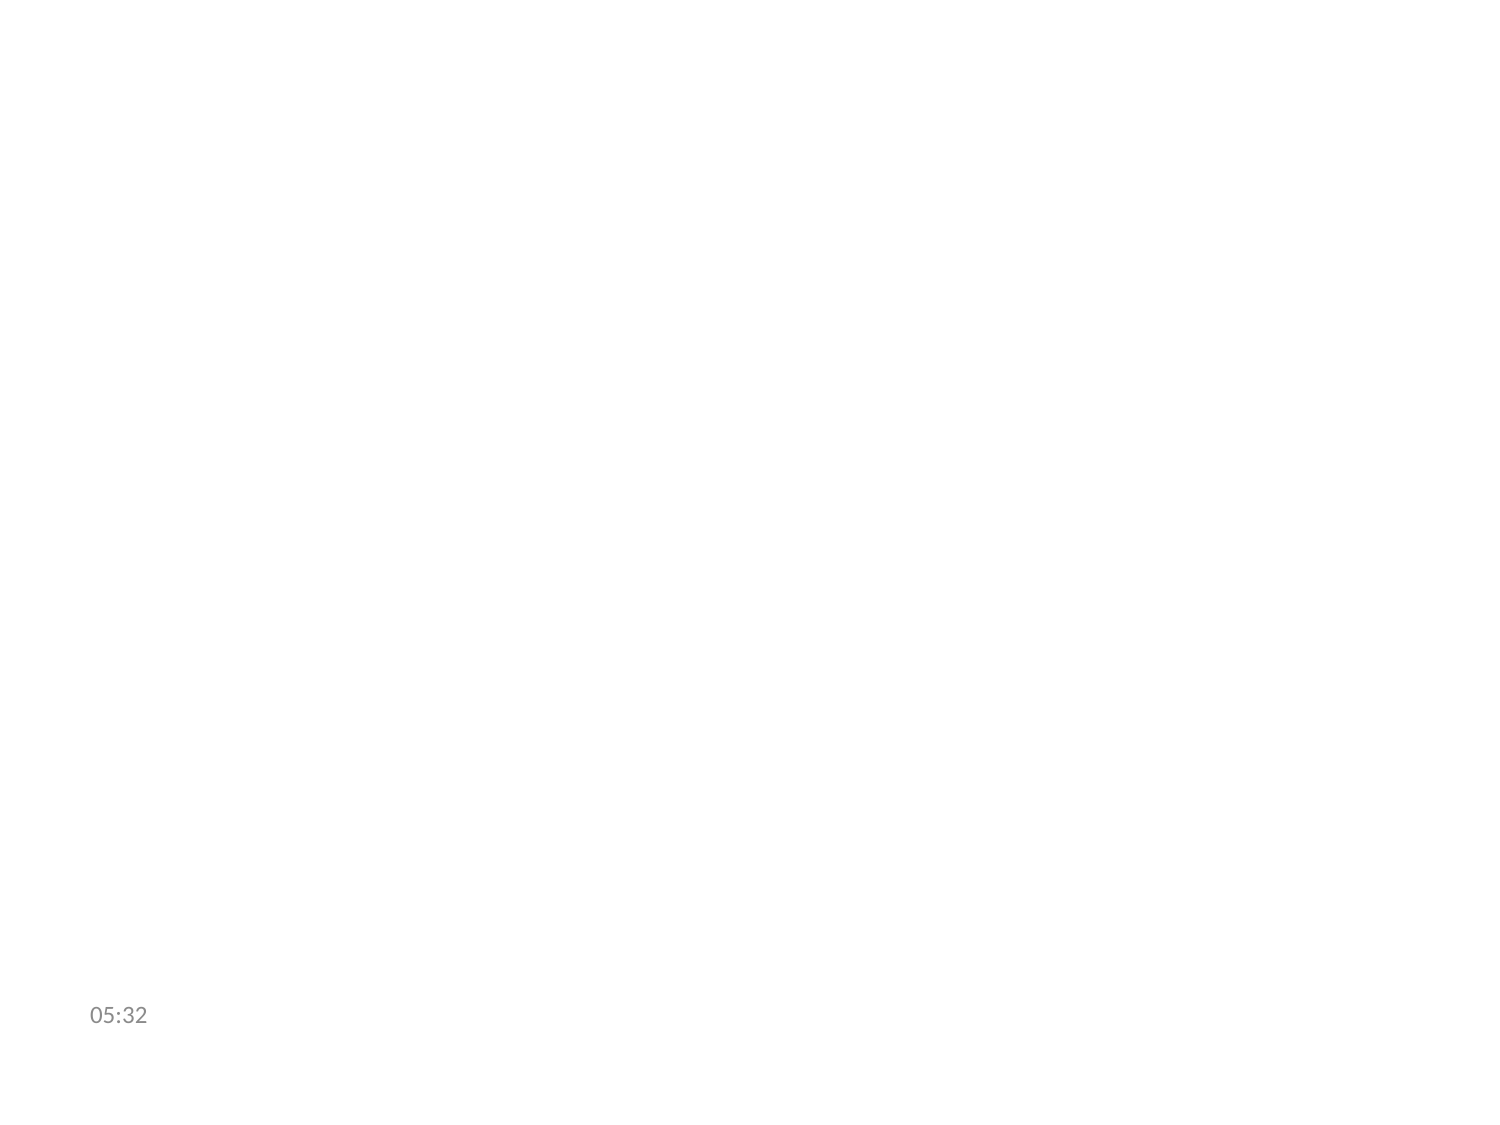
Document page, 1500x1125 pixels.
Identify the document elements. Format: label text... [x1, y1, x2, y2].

text_box 15:35 [75, 983, 425, 1044]
